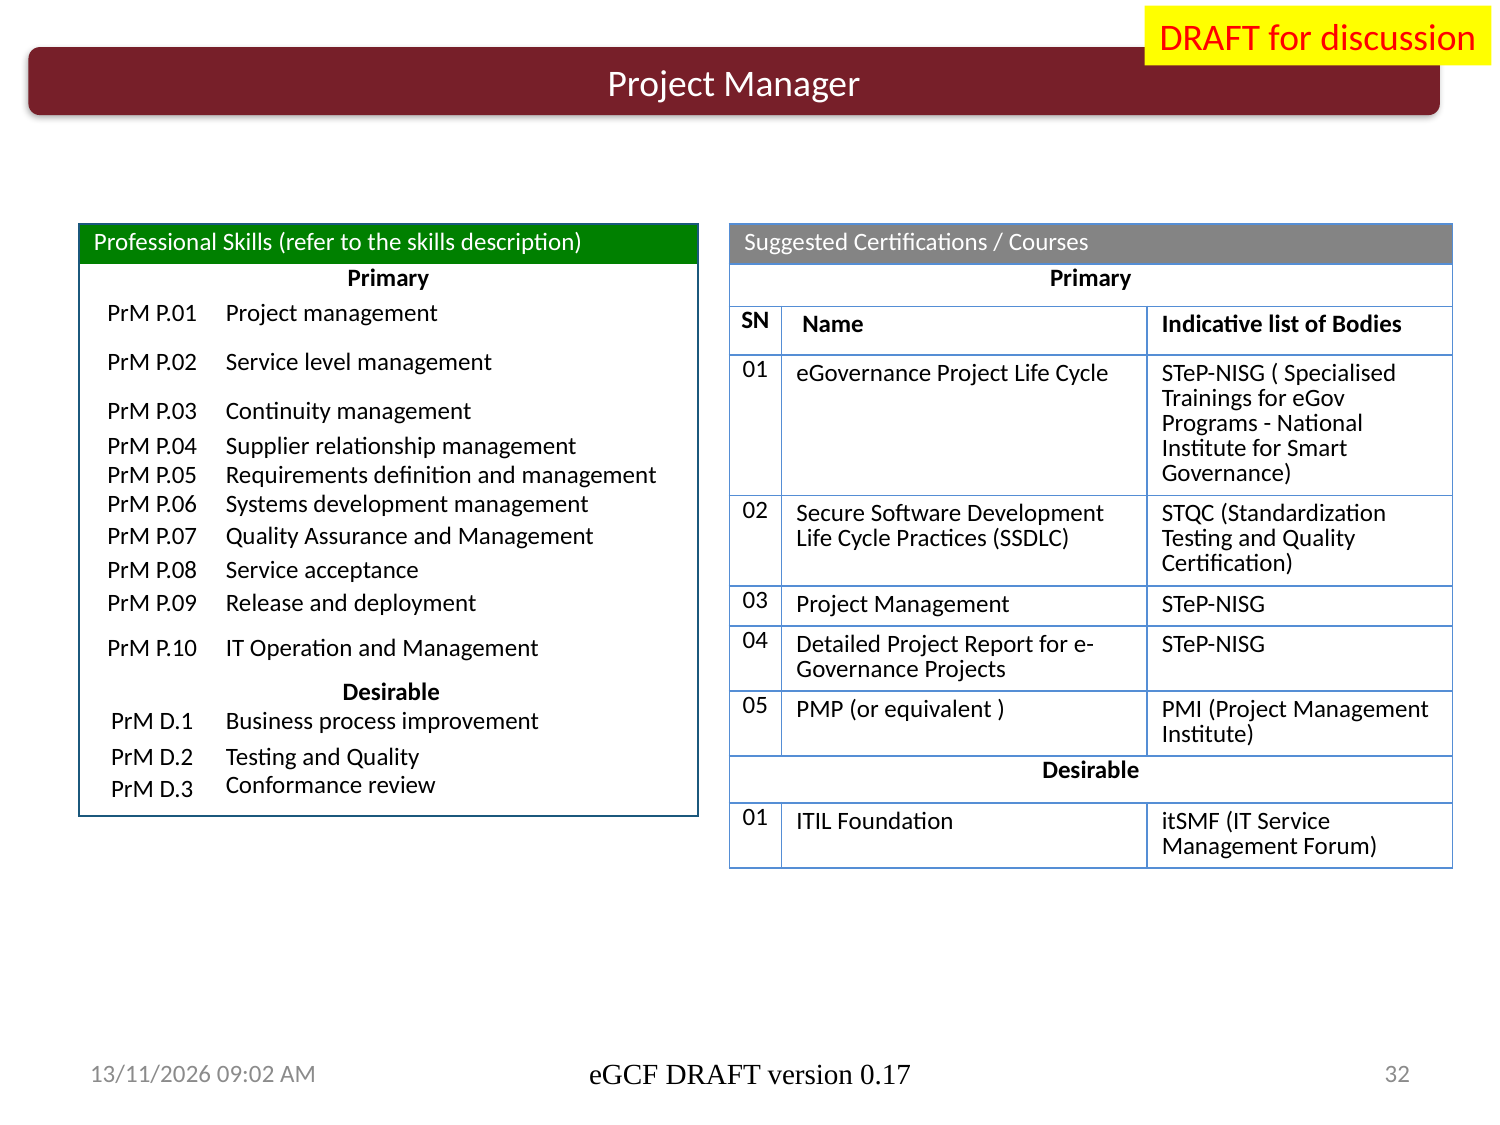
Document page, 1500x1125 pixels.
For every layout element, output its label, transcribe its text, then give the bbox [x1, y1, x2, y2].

table_cell Release and deployment [226, 589, 697, 634]
table_cell PrM P.09 [80, 589, 226, 634]
text_box DRAFT for discussion [1144, 5, 1492, 66]
table_cell Quality Assurance and Management [226, 522, 697, 556]
table_cell Business process improvement [226, 707, 697, 743]
table_header Suggested Certifications / Courses [730, 225, 1452, 263]
table_cell PrM P.06 [80, 490, 226, 522]
table_cell ITIL Foundation [782, 804, 1146, 867]
table_cell PrM P.07 [80, 522, 226, 556]
table_cell itSMF (IT Service Management Forum) [1148, 804, 1452, 867]
table_cell Project Management [782, 587, 1146, 625]
table_cell Primary [730, 265, 1452, 306]
table_cell STQC (Standardization Testing and Quality Certification) [1148, 496, 1452, 585]
table_cell 01 [730, 804, 781, 867]
table_cell IT Operation and Management [226, 634, 697, 678]
text_box Project Manager [27, 46, 1441, 116]
table_cell 04 [730, 627, 781, 690]
table_cell 02 [730, 496, 781, 585]
footer eGCF DRAFT version 0.17 [512, 1042, 988, 1103]
table_cell PrM D.3 [80, 775, 226, 815]
table_cell PMI (Project Management Institute) [1148, 692, 1452, 755]
table_cell Systems development management [226, 490, 697, 522]
table_cell STeP-NISG [1148, 587, 1452, 625]
table_cell Name [782, 307, 1146, 354]
table_cell PrM P.08 [80, 556, 226, 589]
table_cell Project management [226, 299, 697, 348]
table_cell eGovernance Project Life Cycle [782, 356, 1146, 495]
table_cell Supplier relationship management [226, 432, 697, 461]
table_cell Desirable [730, 757, 1452, 802]
table_cell Requirements definition and management [226, 461, 697, 490]
table_cell PrM P.01 [80, 299, 226, 348]
table_cell Primary [80, 264, 697, 299]
table_cell PrM D.2 [80, 743, 226, 775]
table_cell PrM P.04 [80, 432, 226, 461]
table_cell PrM P.05 [80, 461, 226, 490]
slide_number 32 [1074, 1042, 1425, 1103]
table_cell Service acceptance [226, 556, 697, 589]
table_cell Testing and Quality [226, 743, 697, 775]
table_cell Secure Software Development Life Cycle Practices (SSDLC) [782, 496, 1146, 585]
table_cell 05 [730, 692, 781, 755]
table_cell PrM P.02 [80, 348, 226, 397]
table_header Professional Skills (refer to the skills description) [80, 225, 697, 264]
table_cell 01 [730, 356, 781, 495]
table_cell STeP-NISG [1148, 627, 1452, 690]
table_cell Continuity management [226, 397, 697, 432]
table_cell Service level management [226, 348, 697, 397]
table_cell SN [730, 307, 781, 354]
table_cell STeP-NISG ( Specialised Trainings for eGov Programs - National Institute for Smart Governance) [1148, 356, 1452, 495]
table_cell Detailed Project Report for e-Governance Projects [782, 627, 1146, 690]
table_cell Desirable [80, 678, 697, 707]
table_cell PMP (or equivalent ) [782, 692, 1146, 755]
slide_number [75, 1042, 425, 1103]
table_cell 03 [730, 587, 781, 625]
table_cell PrM P.10 [80, 634, 226, 678]
table_cell Indicative list of Bodies [1148, 307, 1452, 354]
table_cell Conformance review [226, 775, 697, 815]
table_cell PrM D.1 [80, 707, 226, 743]
table_cell PrM P.03 [80, 397, 226, 432]
